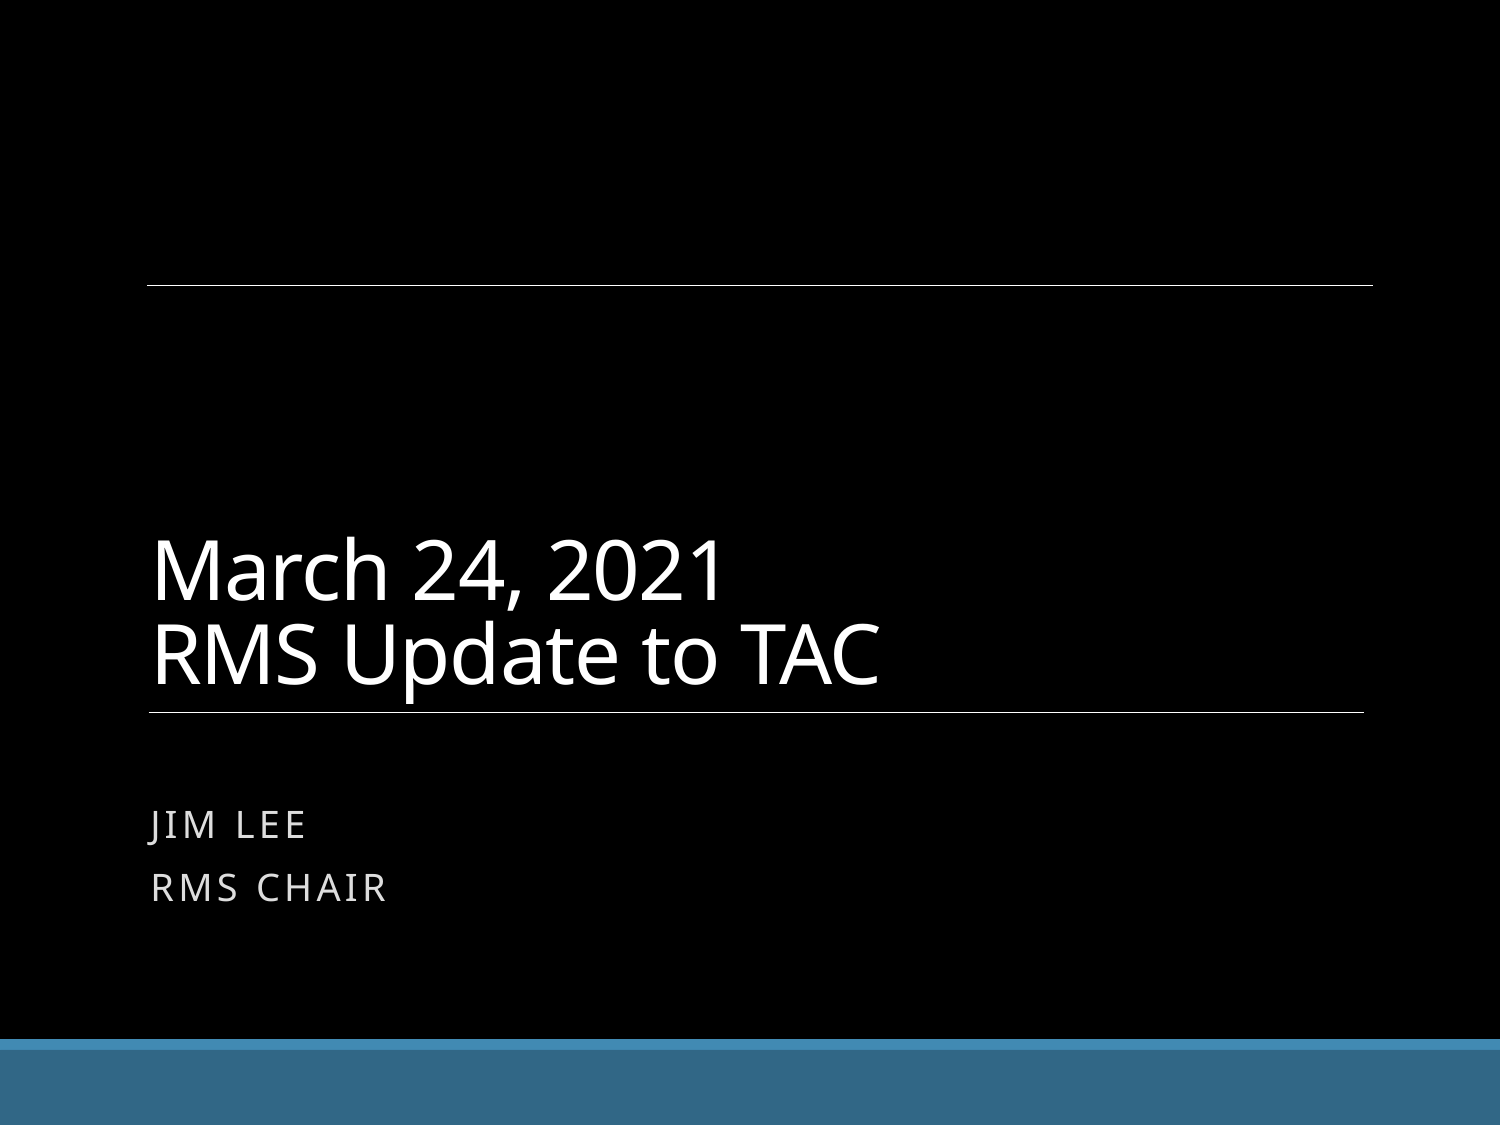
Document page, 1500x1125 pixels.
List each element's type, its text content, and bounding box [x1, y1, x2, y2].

title March 24, 2021 RMS Update to TAC [135, 99, 1373, 710]
subtitle Jim Lee RMS Chair [135, 730, 1373, 919]
